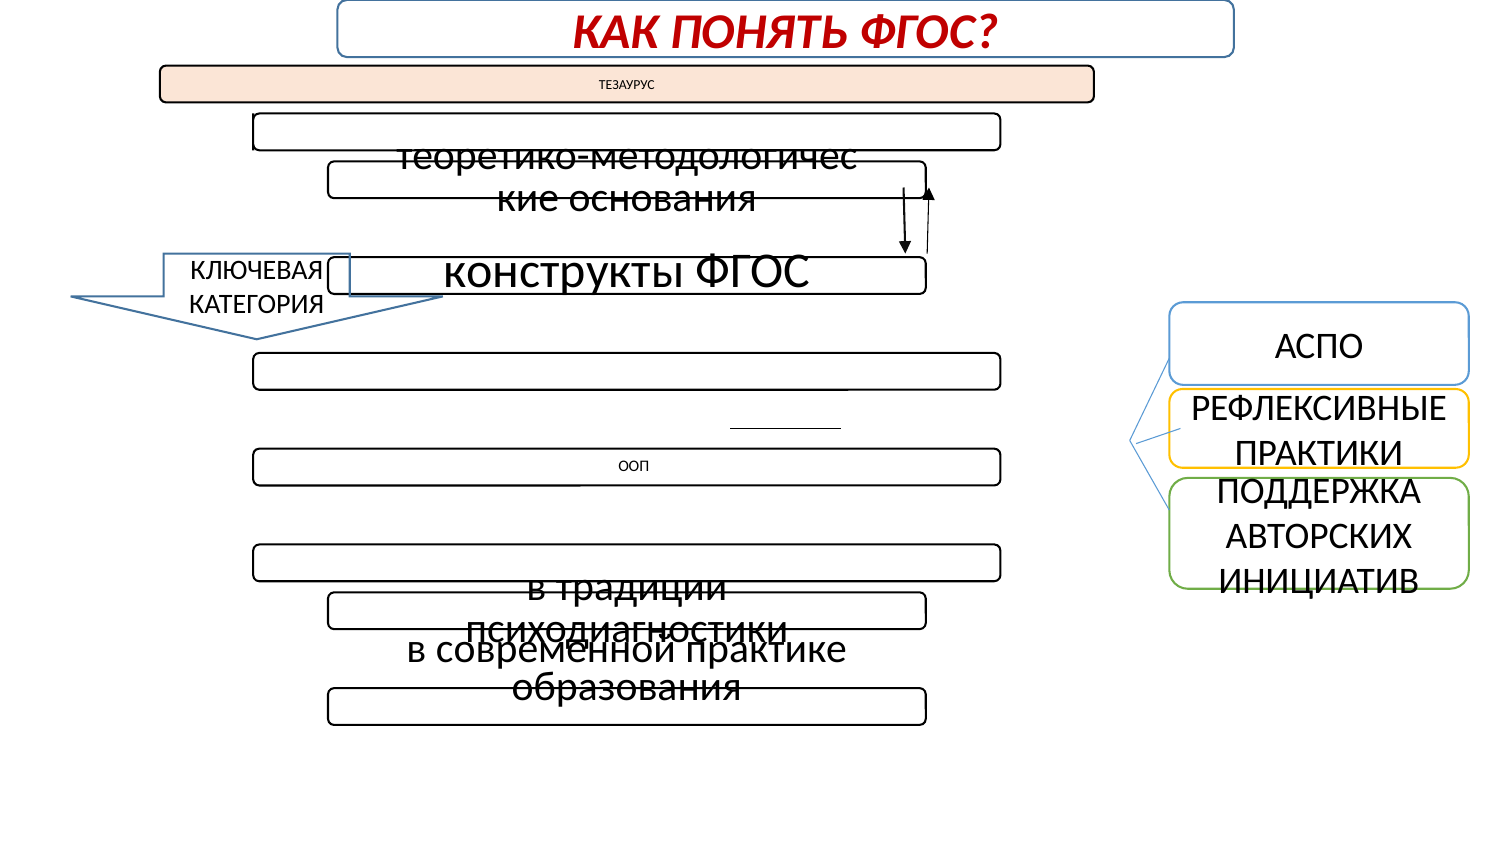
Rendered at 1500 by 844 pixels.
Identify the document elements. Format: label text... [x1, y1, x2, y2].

text_box РЕФЛЕКСИВНЫЕ ПРАКТИКИ [1211, 387, 1470, 469]
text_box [1129, 358, 1170, 440]
text_box КАК ПОНЯТЬ ФГОС? [336, 0, 1235, 59]
text_box ПОДДЕРЖКА АВТОРСКИХ ИНИЦИАТИВ [1211, 476, 1470, 590]
text_box АСПО [1211, 301, 1470, 386]
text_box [43, 65, 1211, 821]
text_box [1136, 428, 1181, 444]
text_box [1129, 440, 1170, 511]
